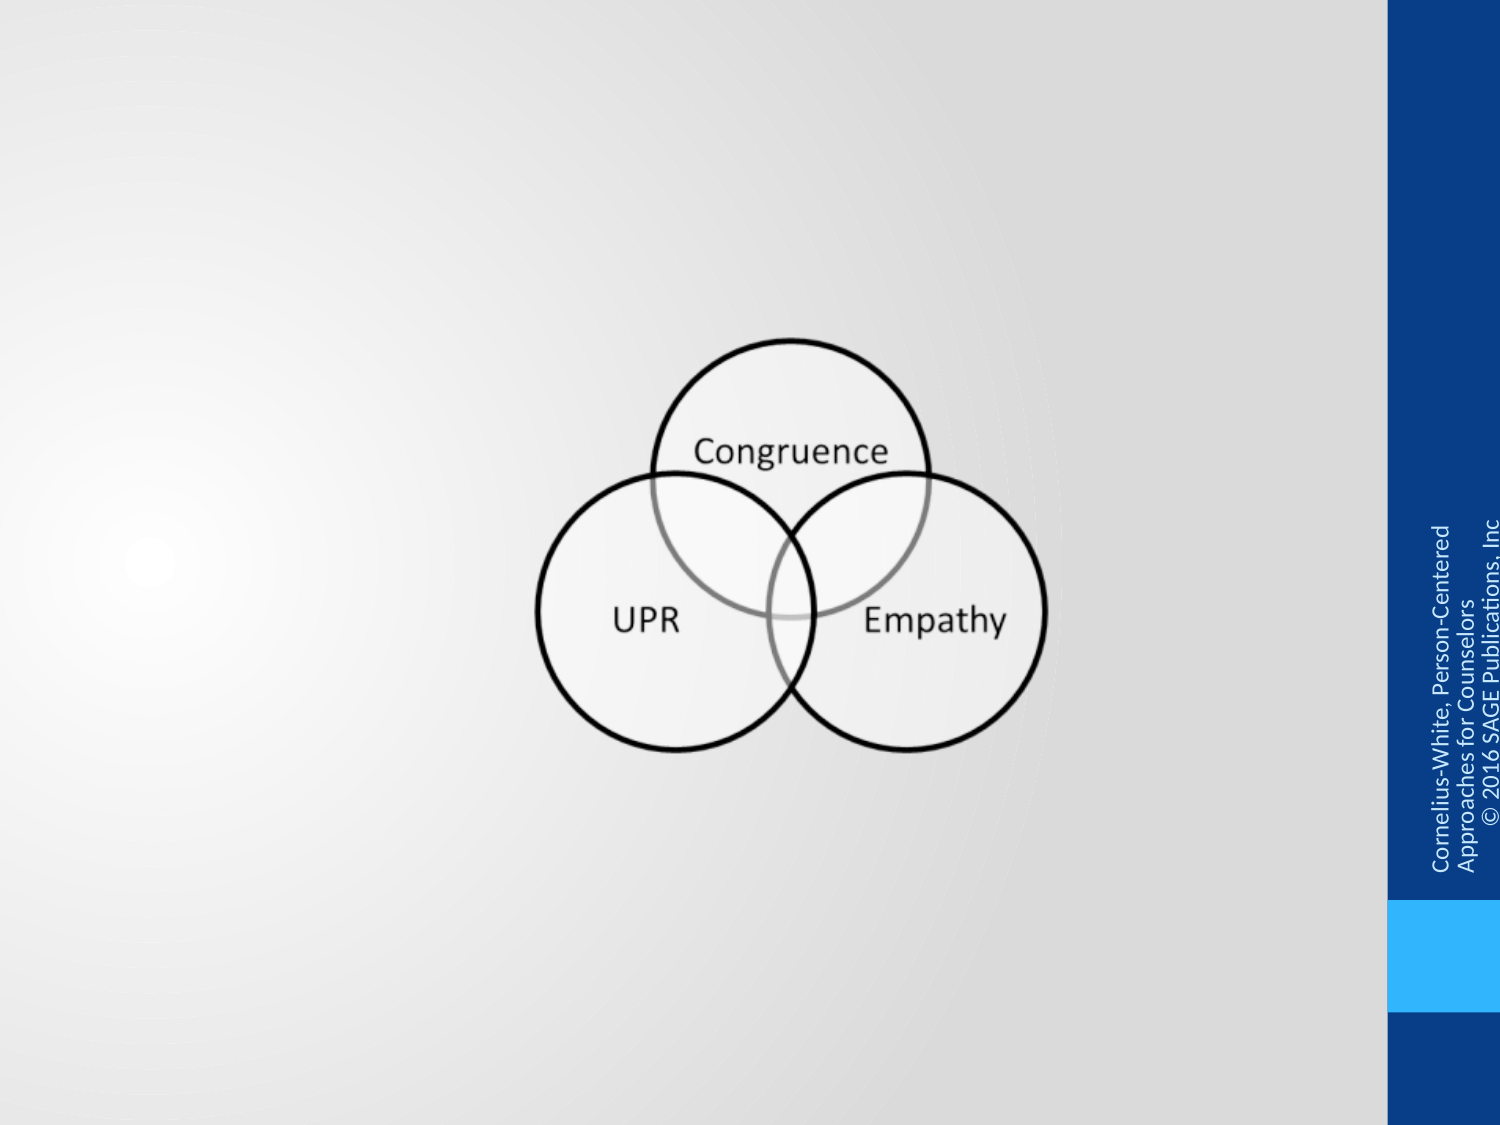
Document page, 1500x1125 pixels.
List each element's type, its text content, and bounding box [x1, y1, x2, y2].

picture [393, 332, 1107, 790]
footer Cornelius-White, Person-Centered Approaches for Counselors © 2016 SAGE Publications, Inc. [1408, 500, 1469, 889]
